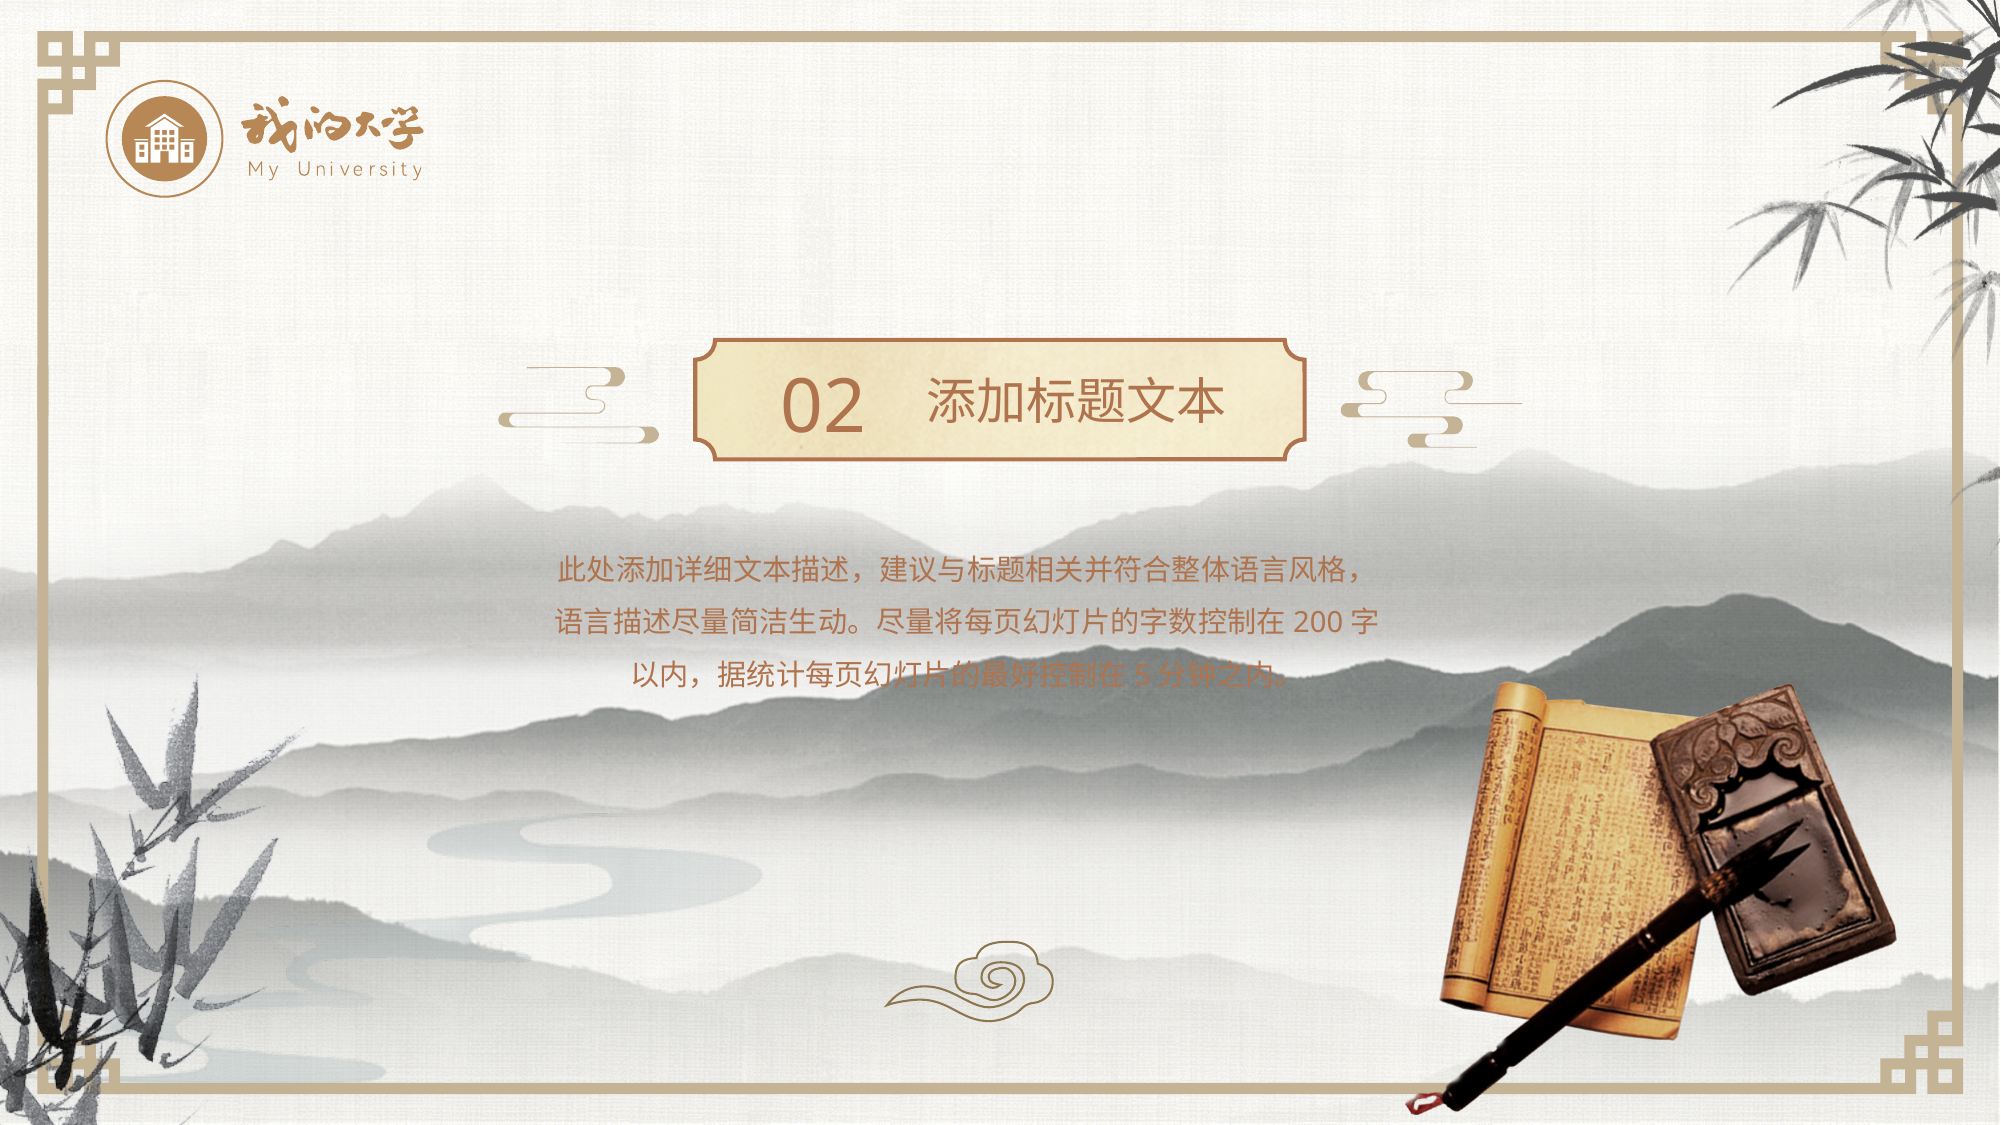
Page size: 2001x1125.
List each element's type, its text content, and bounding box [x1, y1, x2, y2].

picture [49, 90, 61, 103]
picture [49, 43, 61, 55]
text_box [1340, 371, 1523, 448]
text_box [106, 80, 424, 197]
text_box 此处添加详细文本描述，建议与标题相关并符合整体语言风格，语言描述尽量简洁生动。尽量将每页幻灯片的字数控制在200字以内，据统计每页幻灯片的最好控制在5分钟之内。 [529, 526, 1406, 699]
picture [73, 67, 84, 79]
picture [96, 43, 108, 55]
picture [0, 0, 2001, 1125]
text_box [498, 367, 659, 444]
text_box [695, 339, 1305, 460]
text_box [886, 941, 1053, 1022]
